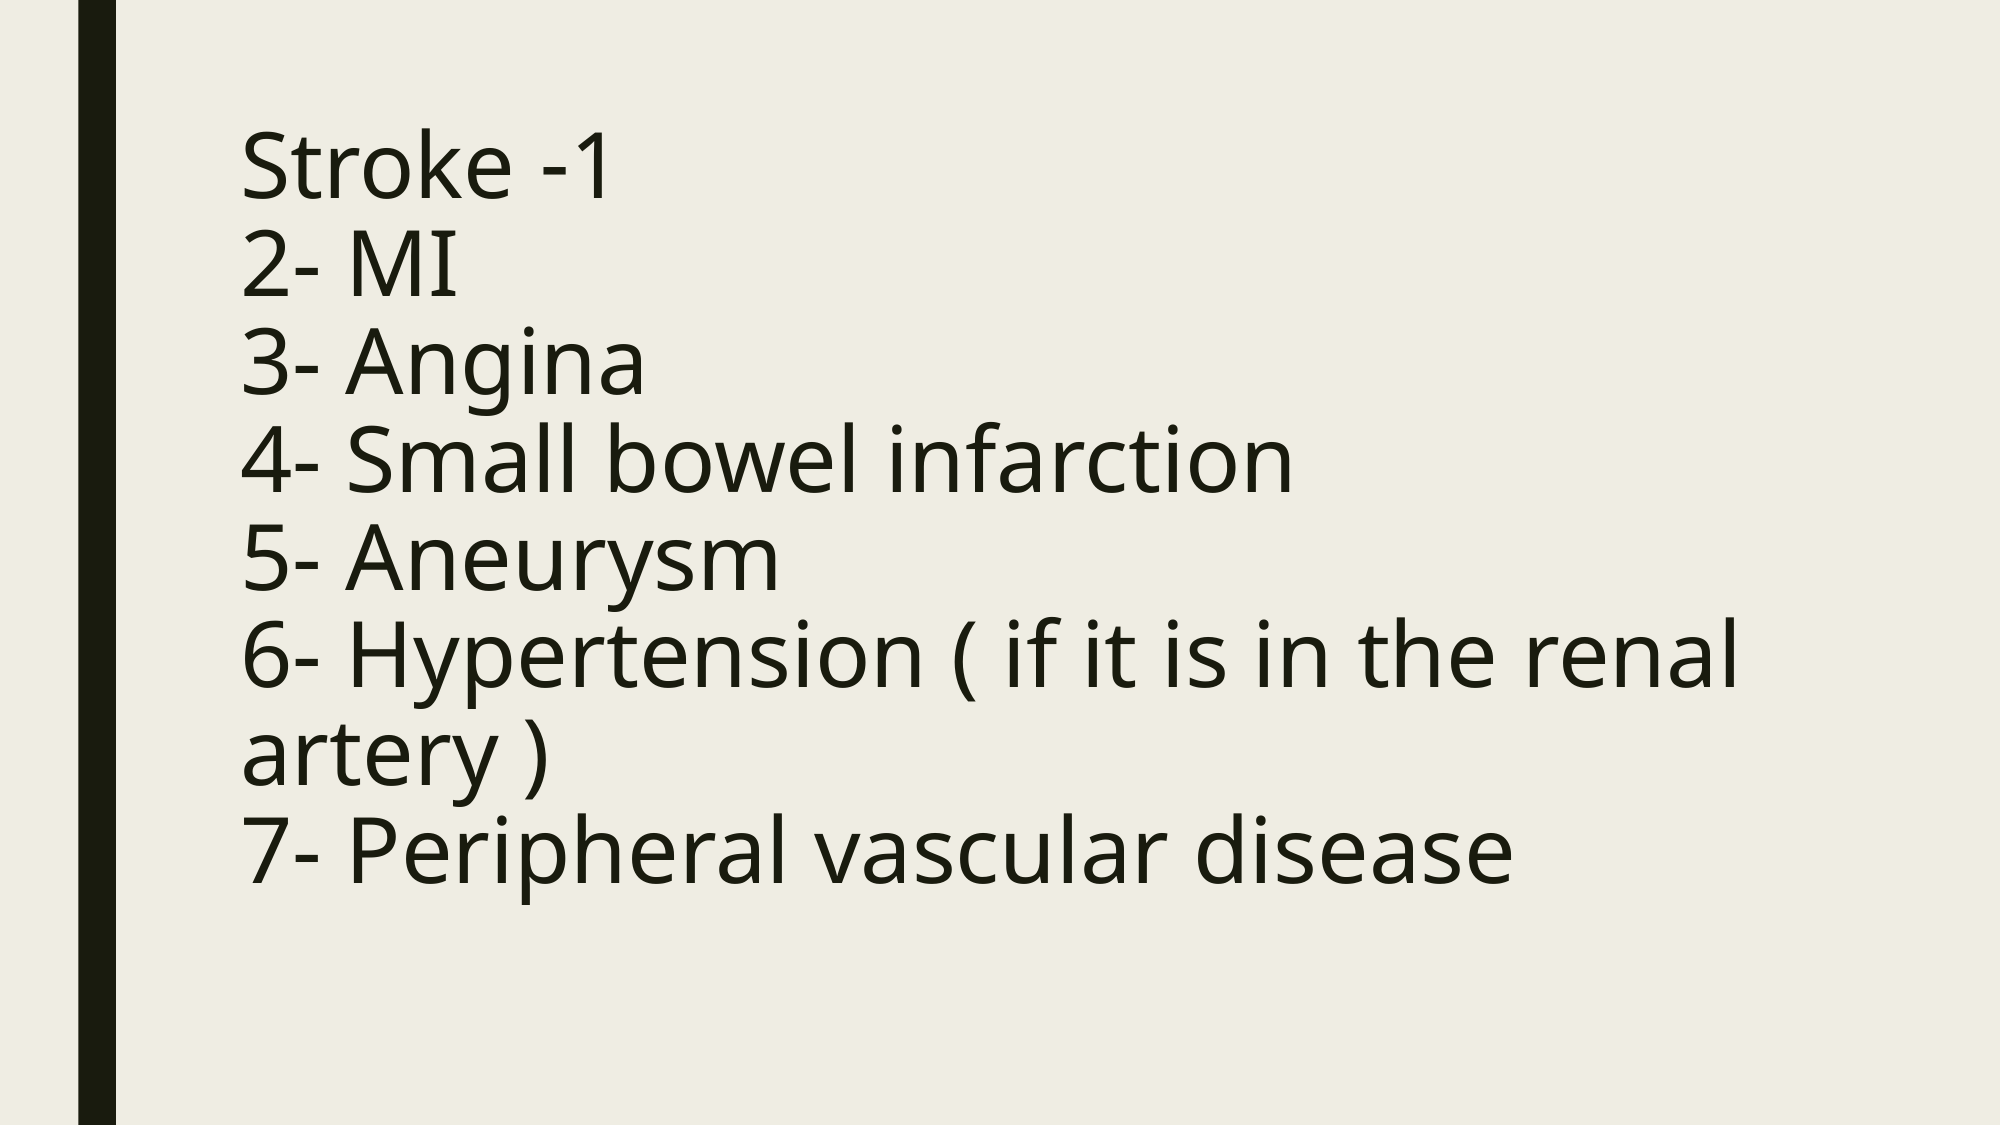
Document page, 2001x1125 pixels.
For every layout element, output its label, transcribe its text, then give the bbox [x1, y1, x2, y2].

title 1- Stroke 2- MI 3- Angina 4- Small bowel infarction 5- Aneurysm 6- Hypertension ( if it is in the renal artery ) 7- Peripheral vascular disease [225, 112, 1800, 923]
